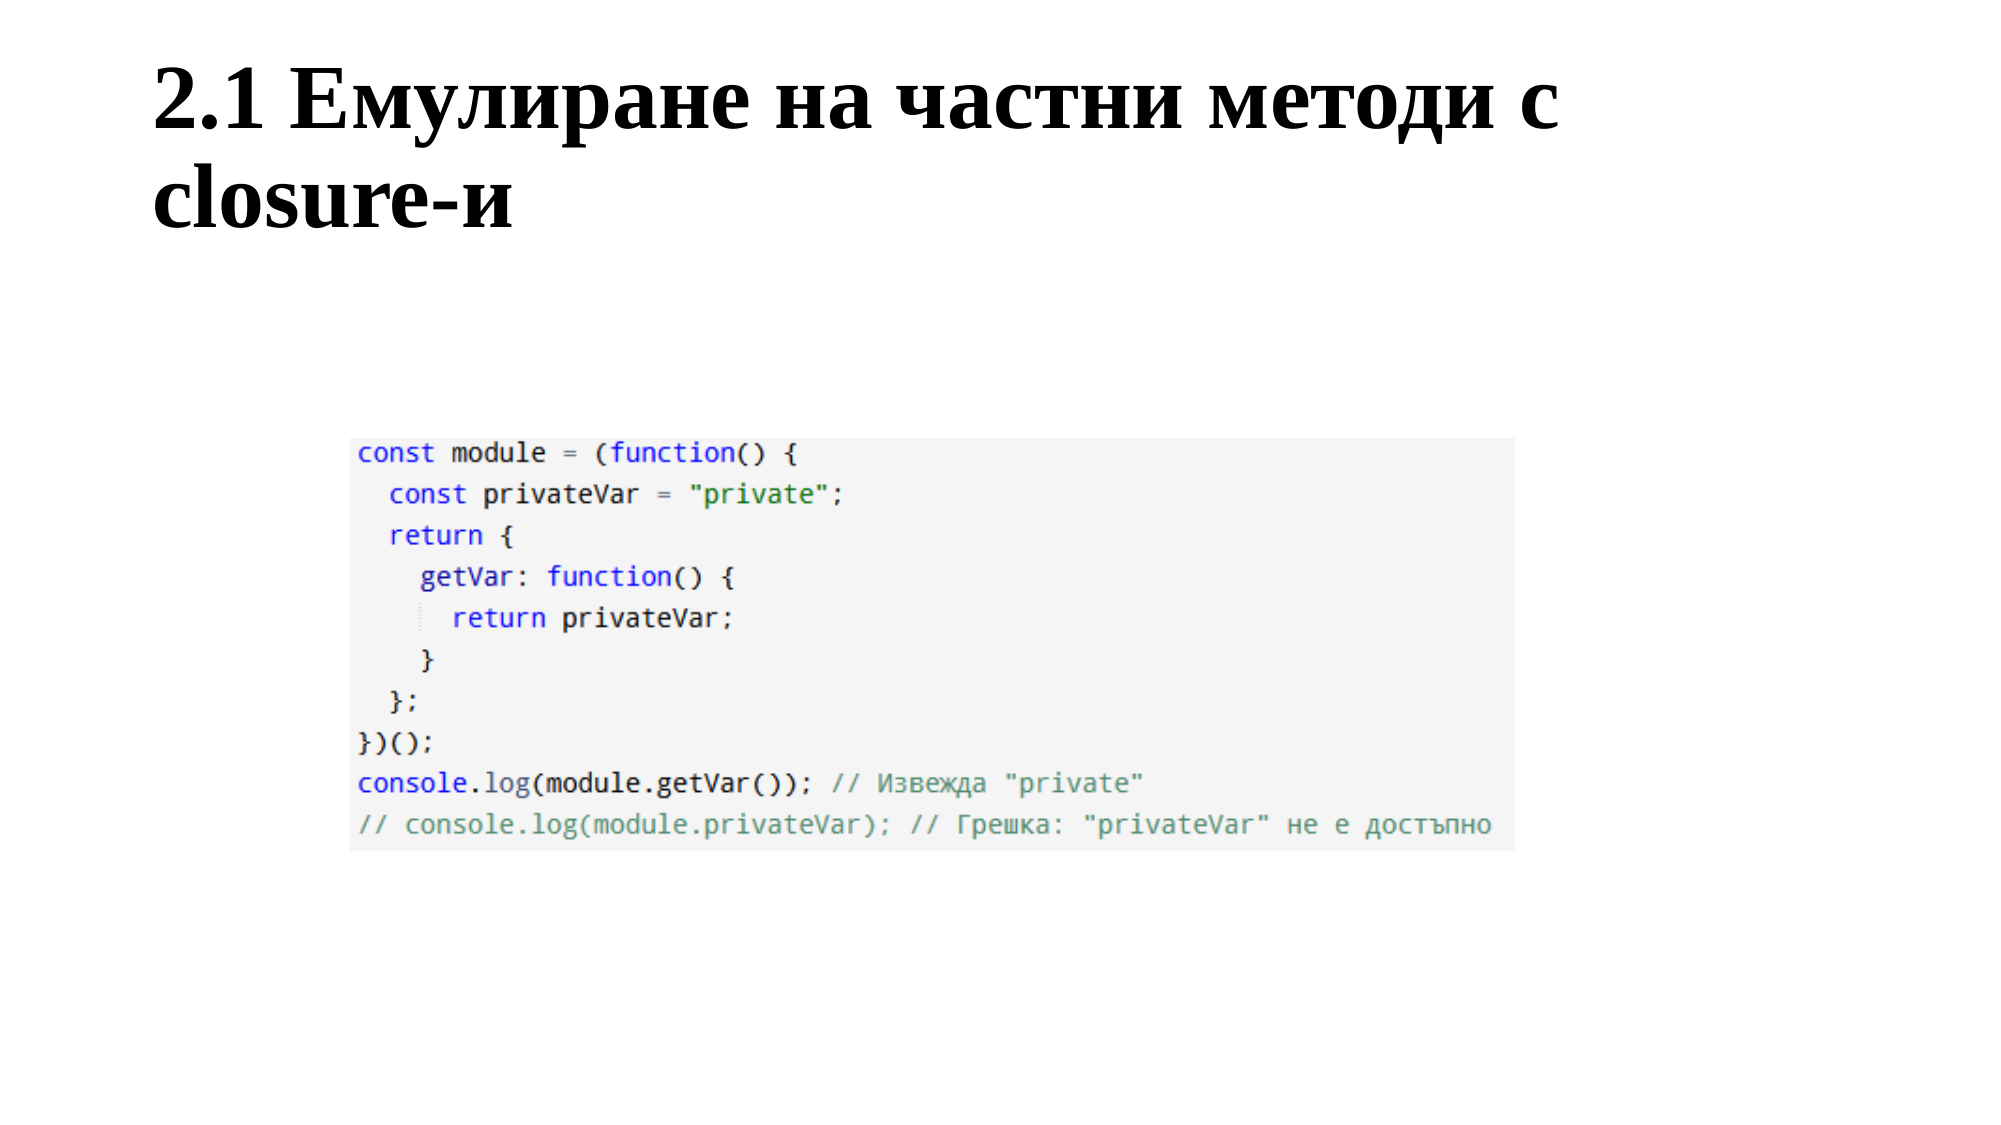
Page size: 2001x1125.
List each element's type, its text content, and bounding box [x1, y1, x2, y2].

title 2.1 Емулиране на частни методи с closure-и [137, 39, 1863, 258]
picture [350, 438, 1515, 851]
